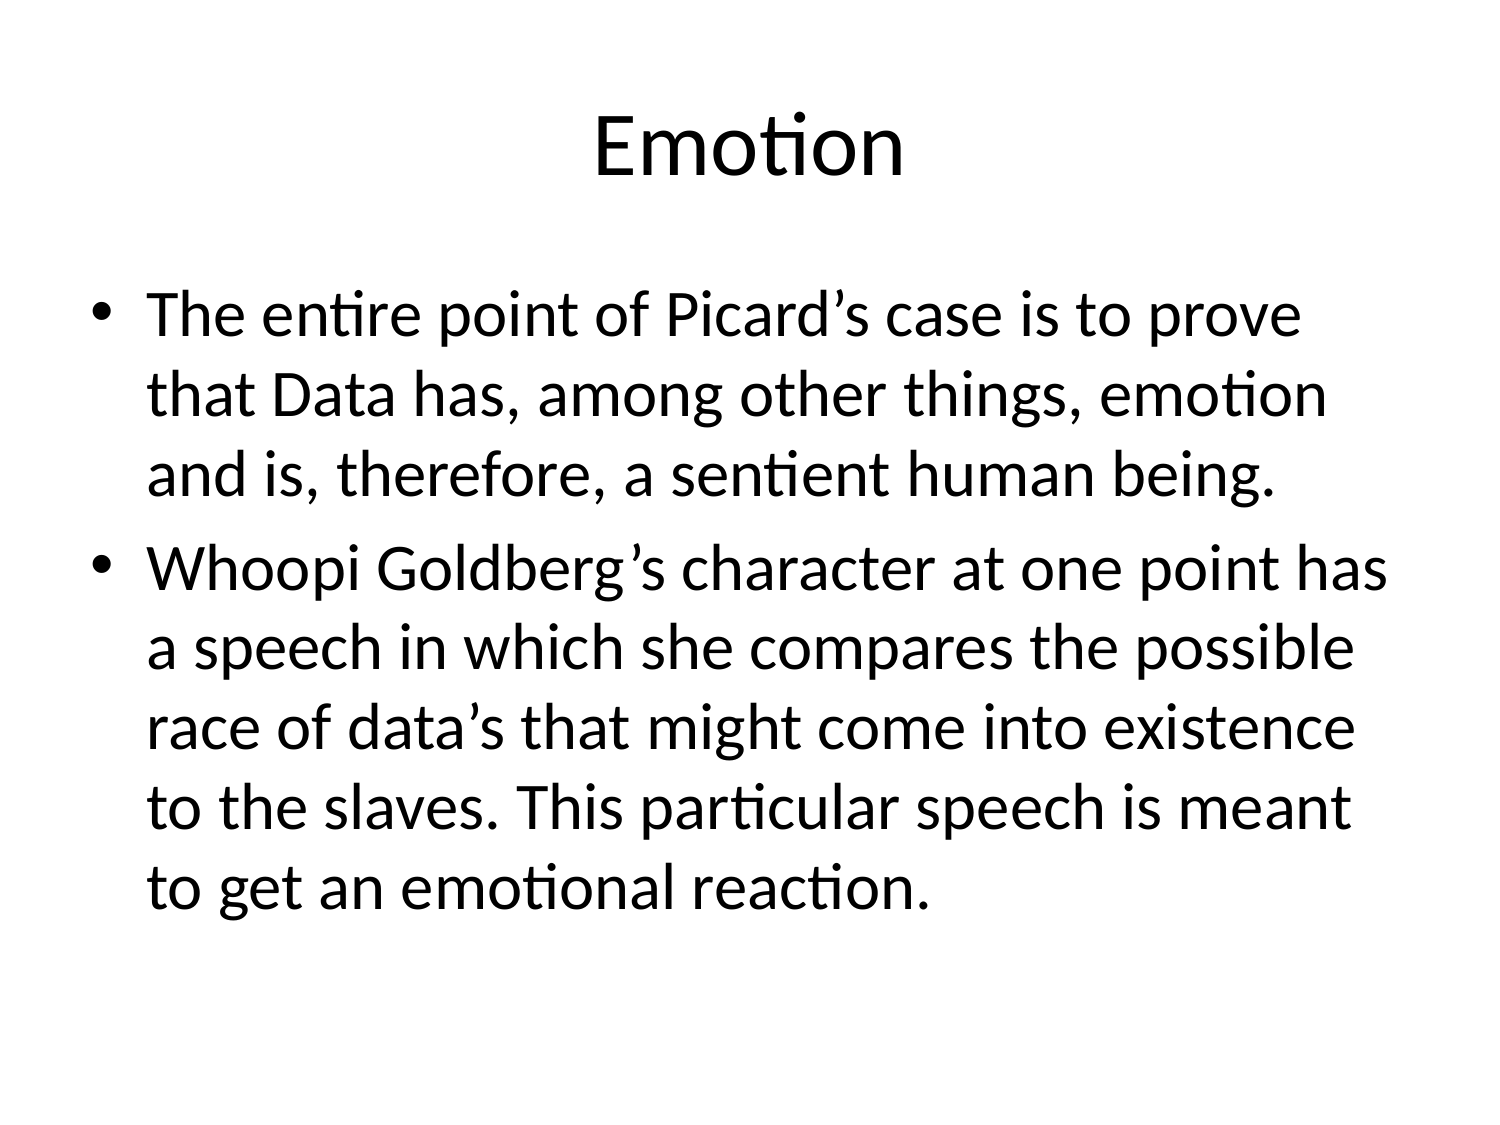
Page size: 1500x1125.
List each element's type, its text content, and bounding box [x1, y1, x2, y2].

title Emotion [75, 45, 1425, 233]
list The entire point of Picard’s case is to prove that Data has, among other things, emotion and is, therefore, a sentient human being. Whoopi Goldberg’s character at one point has a speech in which she compares the possible race of data’s that might come into existence to the slaves. This particular speech is meant to get an emotional reaction. [75, 262, 1425, 1005]
